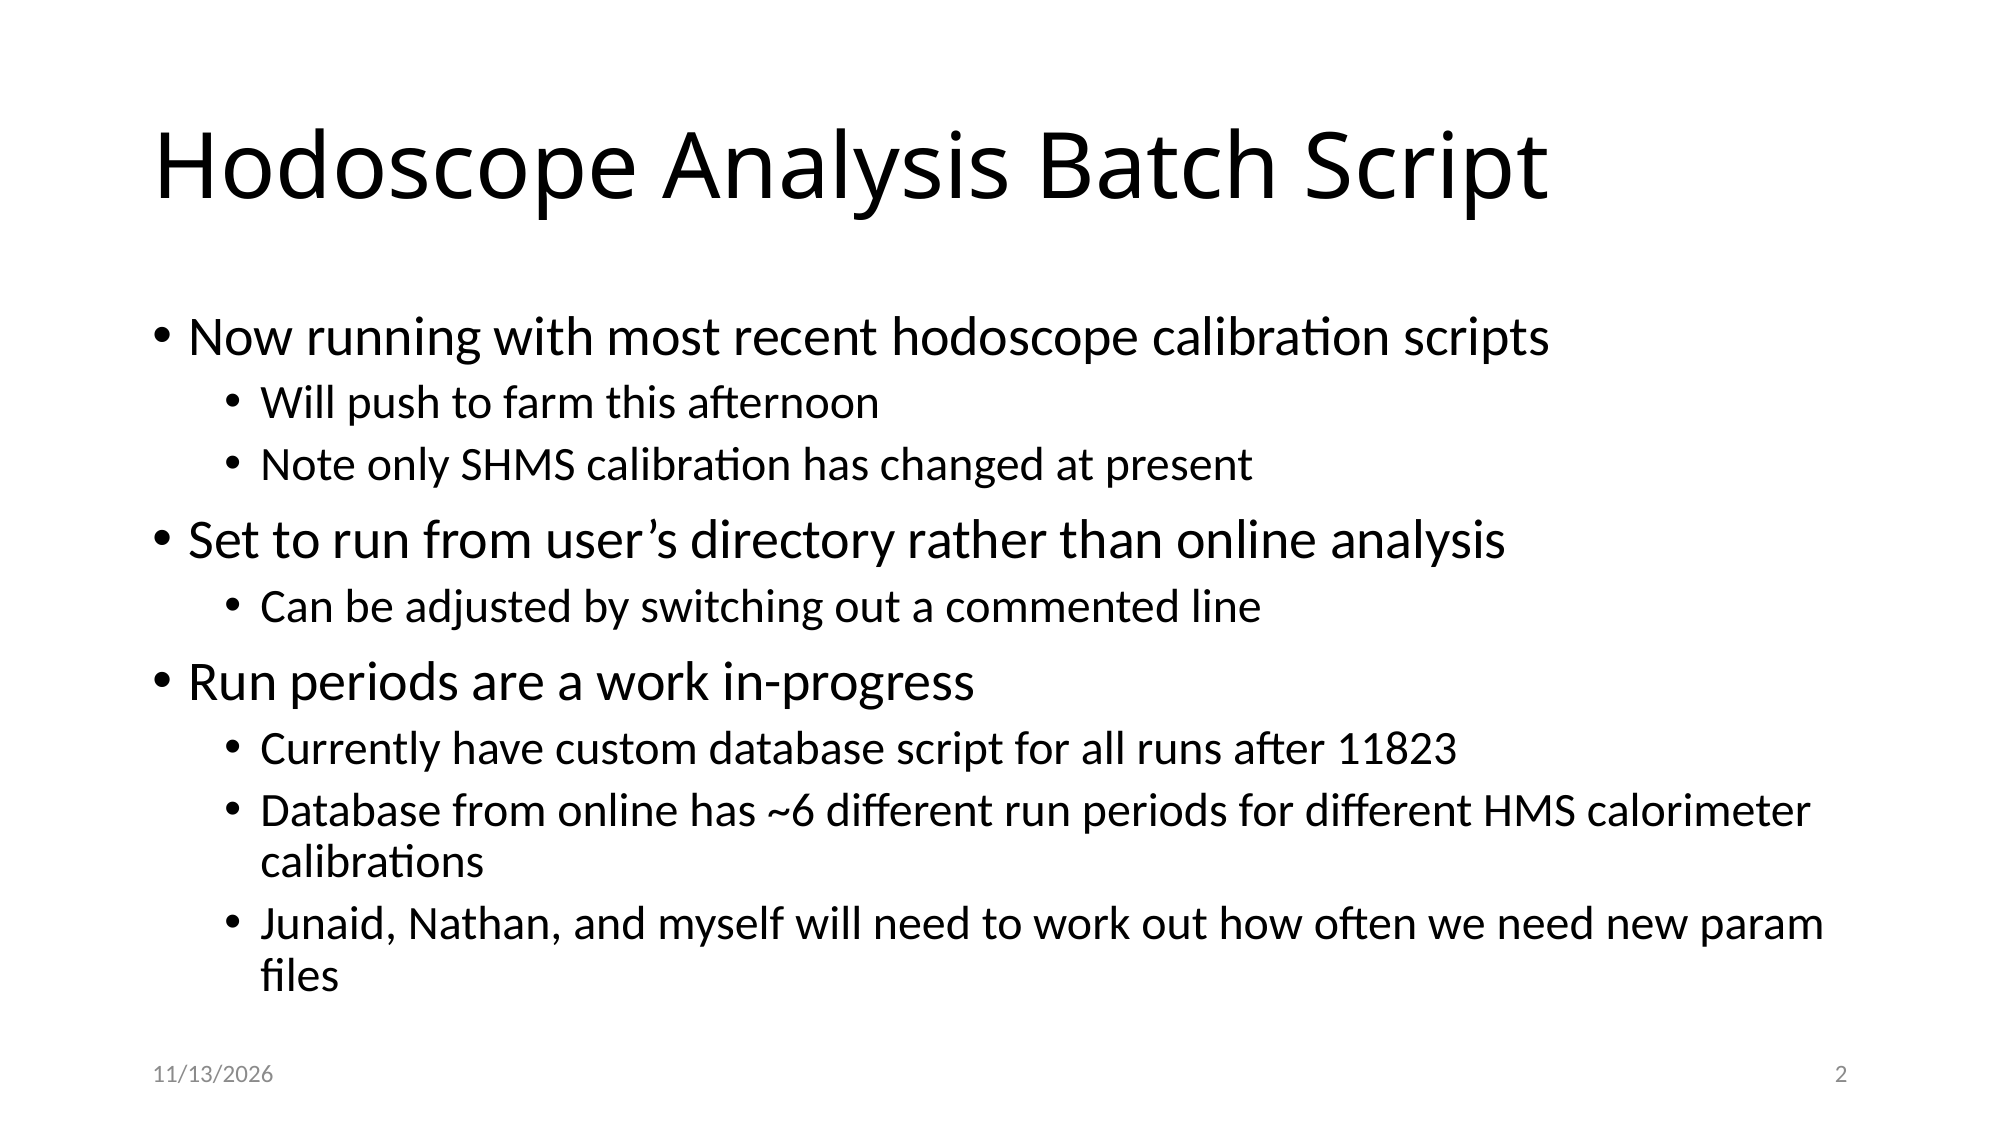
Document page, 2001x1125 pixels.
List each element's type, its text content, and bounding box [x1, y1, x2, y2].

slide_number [137, 1042, 588, 1103]
list Now running with most recent hodoscope calibration scripts Will push to farm this afternoon Note only SHMS calibration has changed at present Set to run from user’s directory rather than online analysis Can be adjusted by switching out a commented line Run periods are a work in-progress Currently have custom database script for all runs after 11823 Database from online has ~6 different run periods for different HMS calorimeter calibrations Junaid, Nathan, and myself will need to work out how often we need new param files [137, 299, 1863, 1014]
title Hodoscope Analysis Batch Script [137, 59, 1863, 278]
slide_number 2 [1412, 1042, 1863, 1103]
